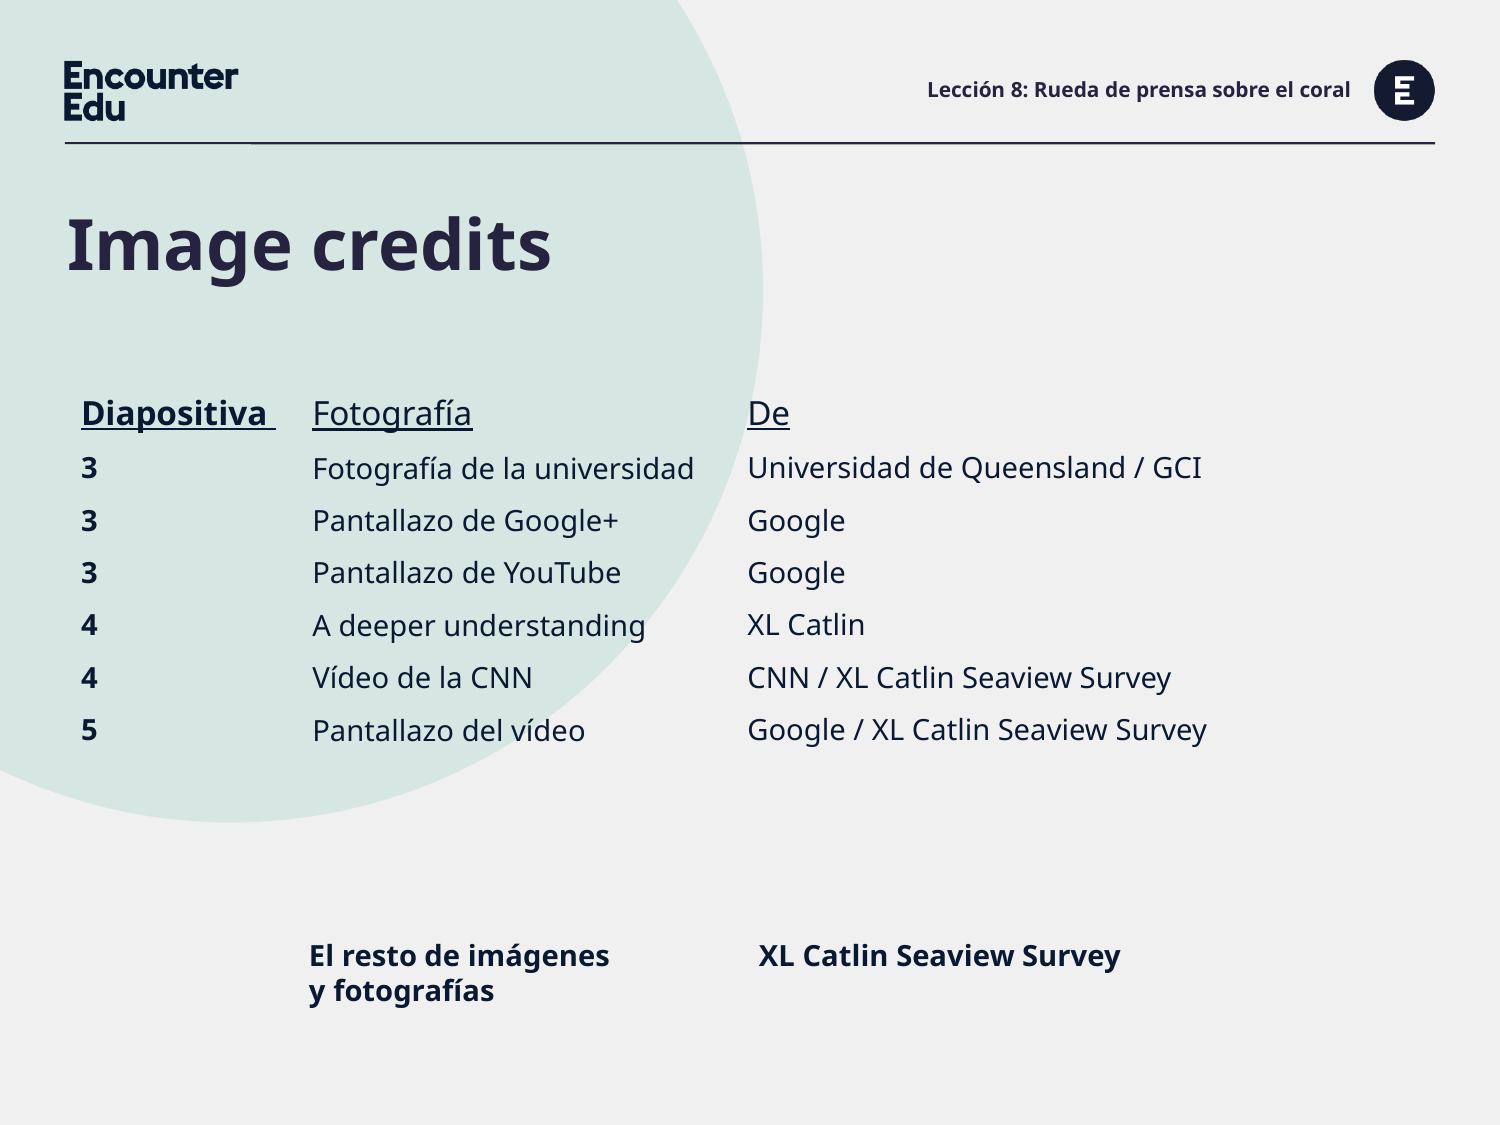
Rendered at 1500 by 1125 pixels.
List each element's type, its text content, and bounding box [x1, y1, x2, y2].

text_box Diapositiva 3 3 3 4 4 5 [73, 364, 293, 755]
text_box El resto de imágenes XL Catlin Seaview Survey y fotografías [301, 929, 1177, 1015]
text_box De Universidad de Queensland / GCI Google Google XL Catlin CNN / XL Catlin Seaview Survey Google / XL Catlin Seaview Survey [739, 364, 1500, 814]
picture [60, 59, 243, 122]
picture [1372, 58, 1436, 122]
title Lección 8: Rueda de prensa sobre el coral [749, 67, 1359, 114]
text_box Fotografía Fotografía de la universidad Pantallazo de Google+ Pantallazo de YouTube A deeper understanding Vídeo de la CNN Pantallazo del vídeo [304, 365, 731, 755]
